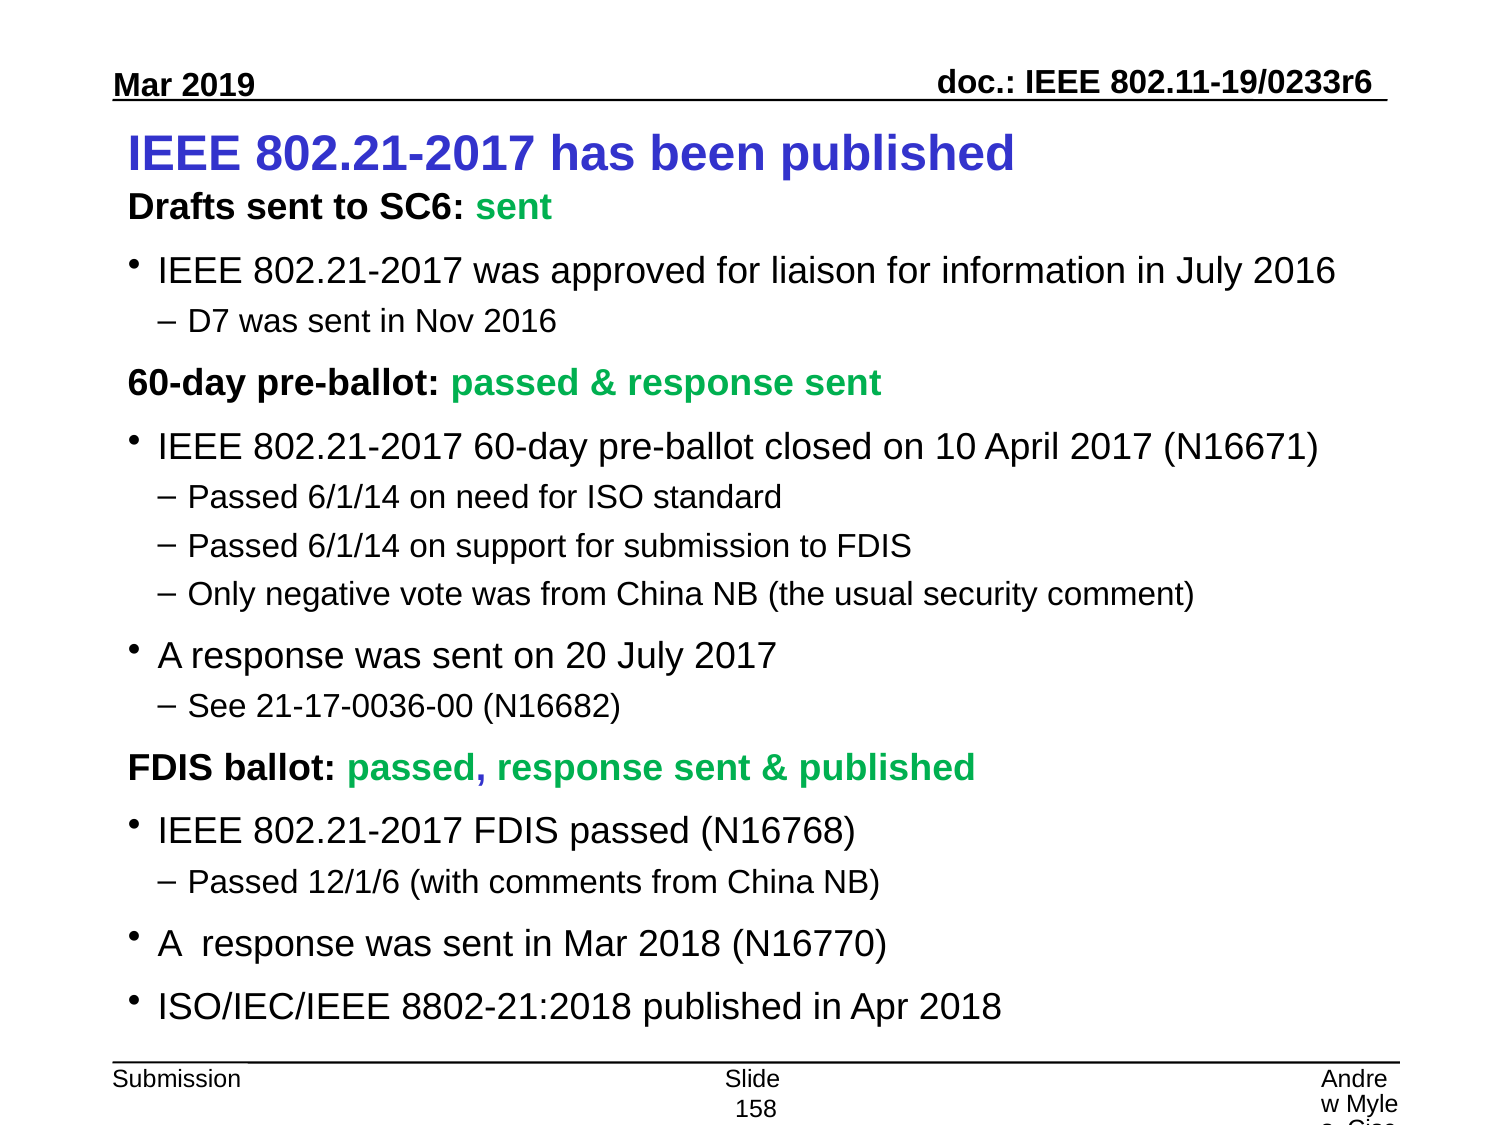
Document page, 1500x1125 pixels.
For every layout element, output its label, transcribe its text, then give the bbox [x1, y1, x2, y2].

footer Andrew Myles, Cisco [1320, 1061, 1402, 1093]
title IEEE 802.21-2017 has been published [112, 112, 1388, 174]
list Drafts sent to SC6: sent IEEE 802.21-2017 was approved for liaison for information in July 2016 D7 was sent in Nov 2016 60-day pre-ballot: passed & response sent IEEE 802.21-2017 60-day pre-ballot closed on 10 April 2017 (N16671) Passed 6/1/14 on need for ISO standard Passed 6/1/14 on support for submission to FDIS Only negative vote was from China NB (the usual security comment) A response was sent on 20 July 2017 See 21-17-0036-00 (N16682) FDIS ballot: passed, response sent & published IEEE 802.21-2017 FDIS passed (N16768) Passed 12/1/6 (with comments from China NB) A response was sent in Mar 2018 (N16770) ISO/IEC/IEEE 8802-21:2018 published in Apr 2018 [112, 174, 1388, 850]
slide_number Slide 158 [709, 1061, 803, 1093]
